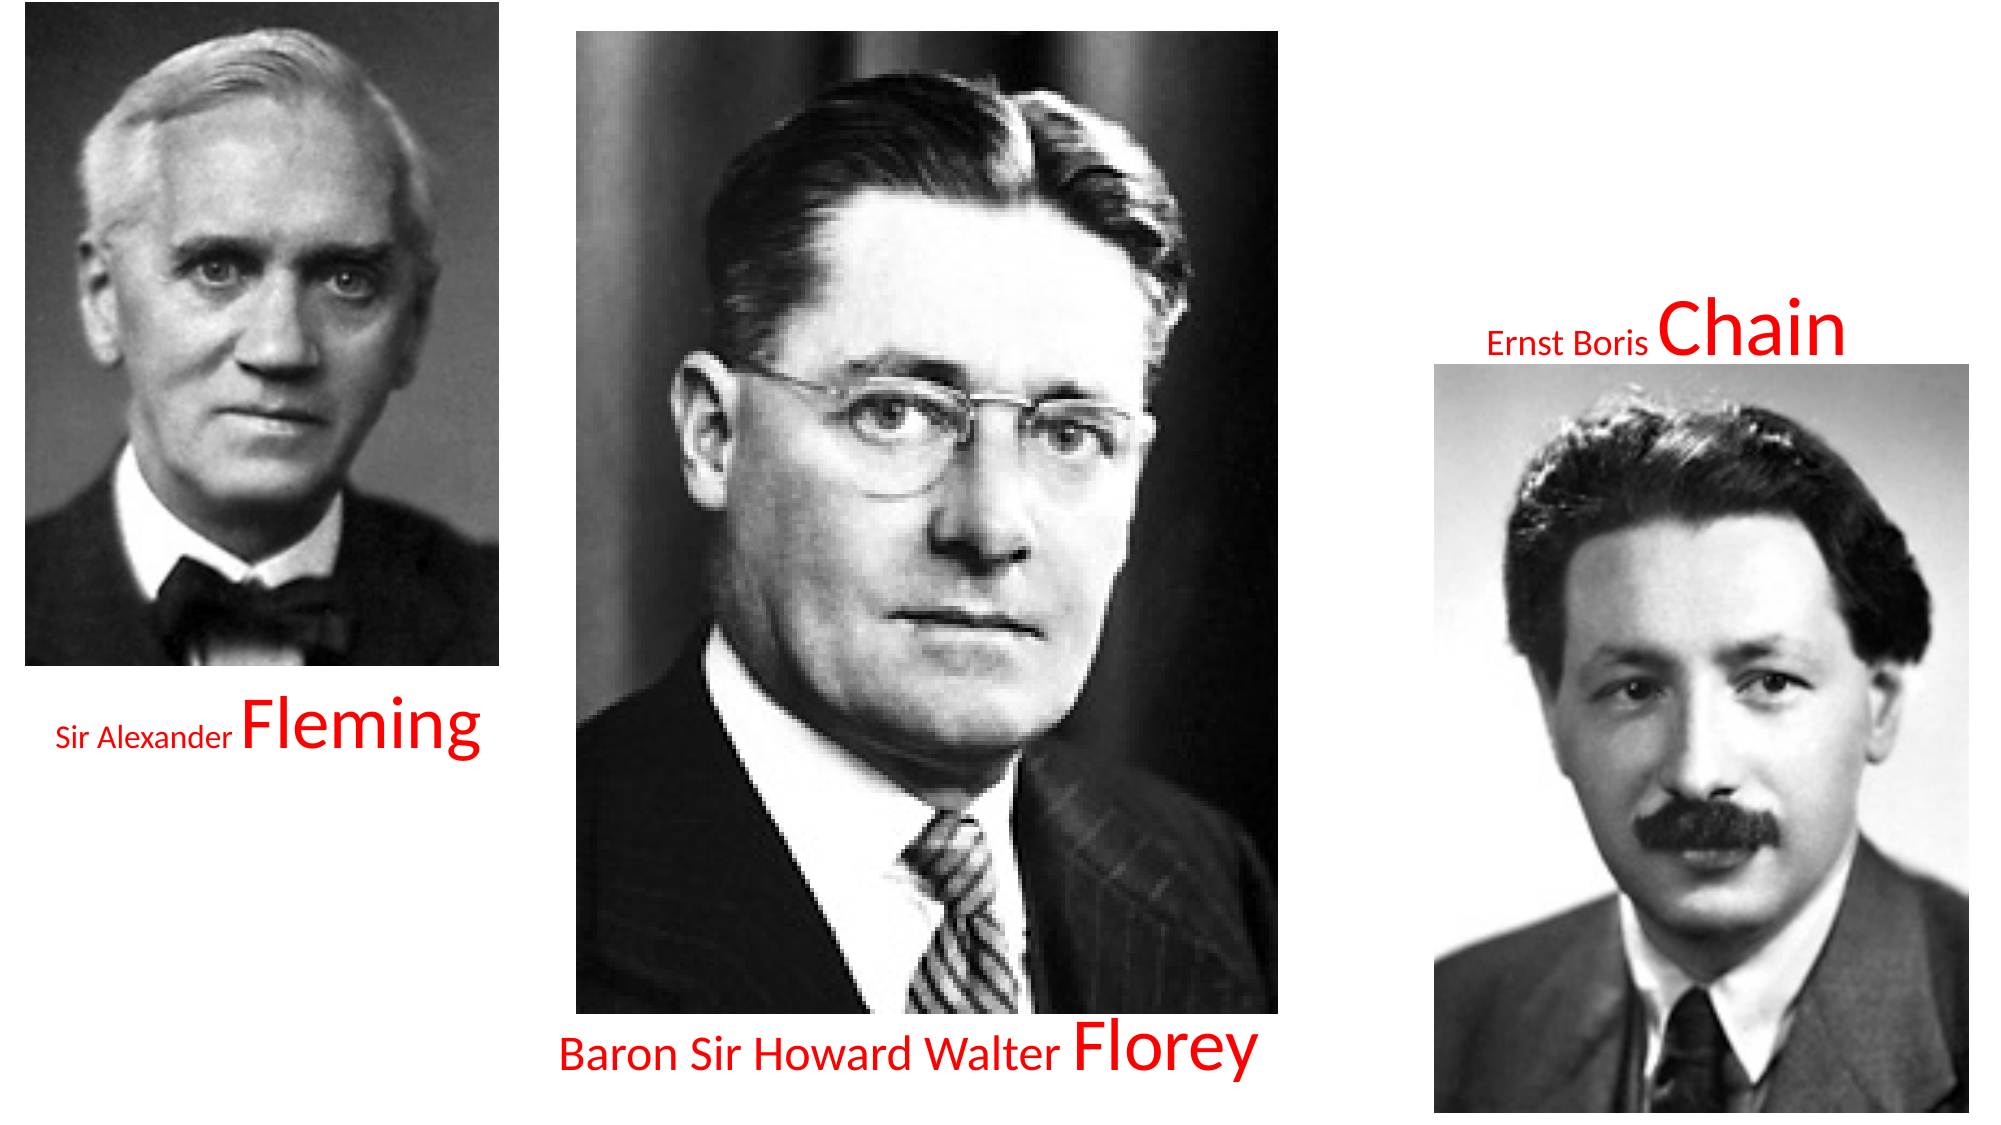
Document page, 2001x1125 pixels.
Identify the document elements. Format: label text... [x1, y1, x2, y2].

text_box Sir Alexander Fleming [40, 665, 576, 771]
picture [25, 2, 499, 666]
picture [1434, 364, 1969, 1113]
text_box Baron Sir Howard Walter Florey [543, 988, 1278, 1093]
text_box Ernst Boris Chain [1471, 264, 1917, 364]
picture [576, 31, 1278, 1014]
